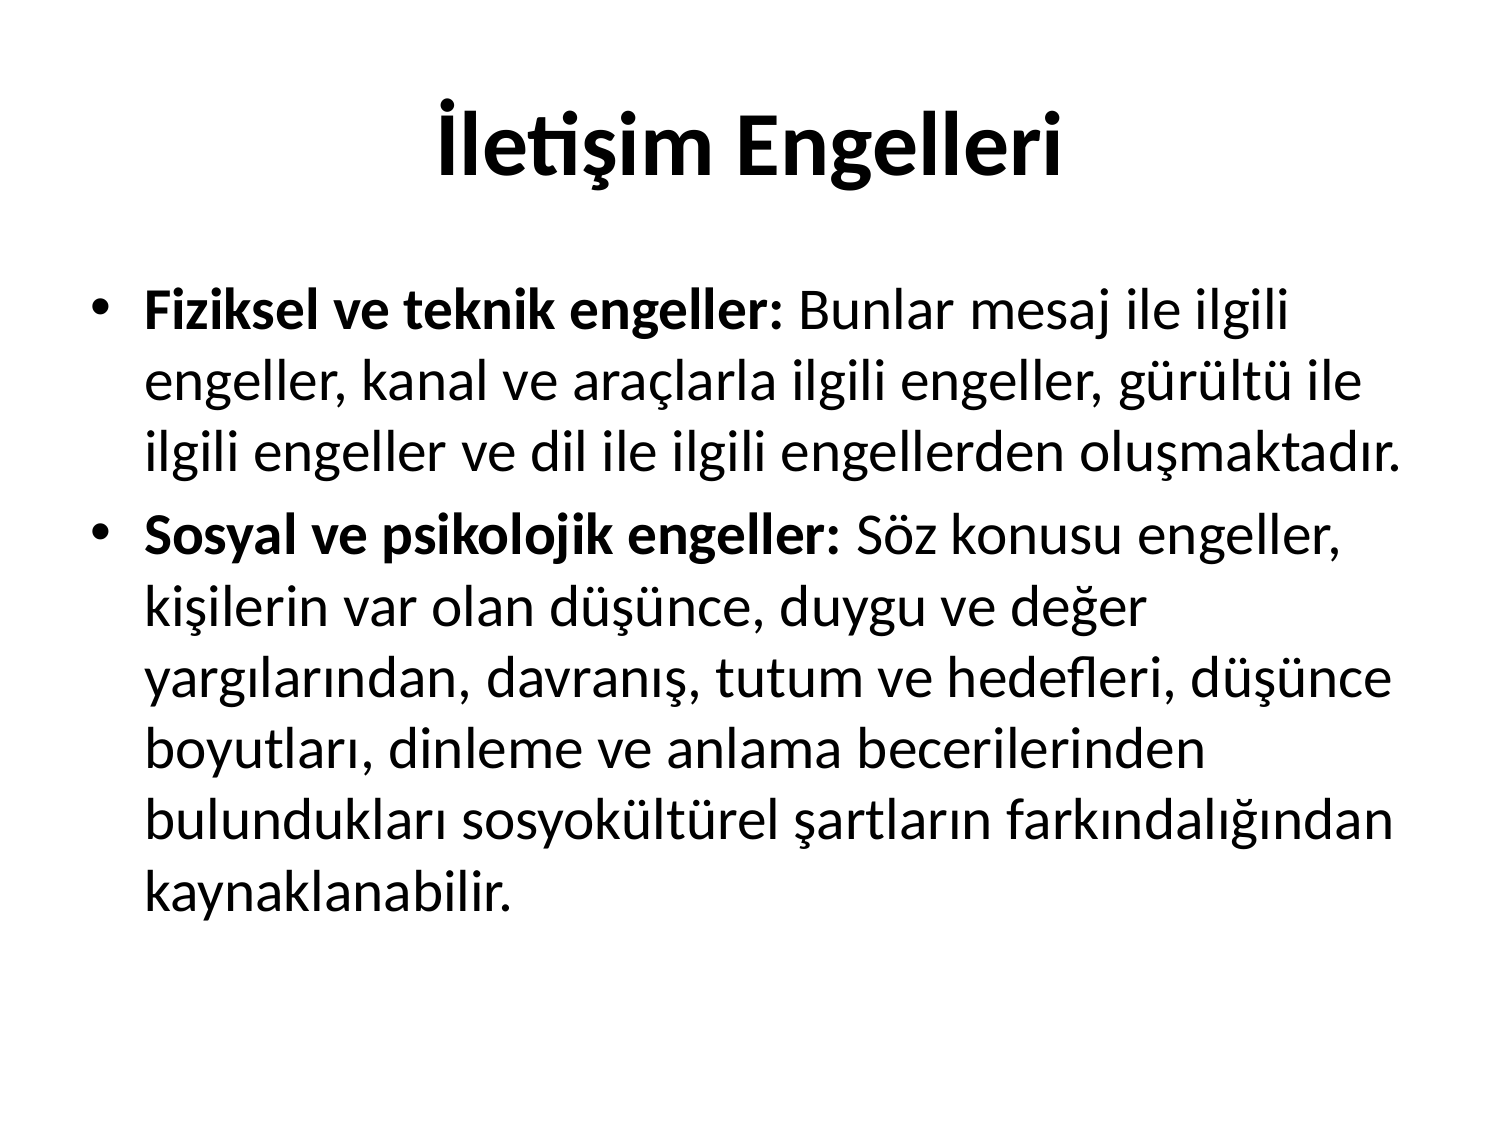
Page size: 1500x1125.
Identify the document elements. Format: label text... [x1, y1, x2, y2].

list Fiziksel ve teknik engeller: Bunlar mesaj ile ilgili engeller, kanal ve araçlarla ilgili engeller, gürültü ile ilgili engeller ve dil ile ilgili engellerden oluşmaktadır. Sosyal ve psikolojik engeller: Söz konusu engeller, kişilerin var olan düşünce, duygu ve değer yargılarından, davranış, tutum ve hedefleri, düşünce boyutları, dinleme ve anlama becerilerinden bulundukları sosyokültürel şartların farkındalığından kaynaklanabilir. [75, 262, 1425, 1005]
title İletişim Engelleri [75, 45, 1425, 233]
